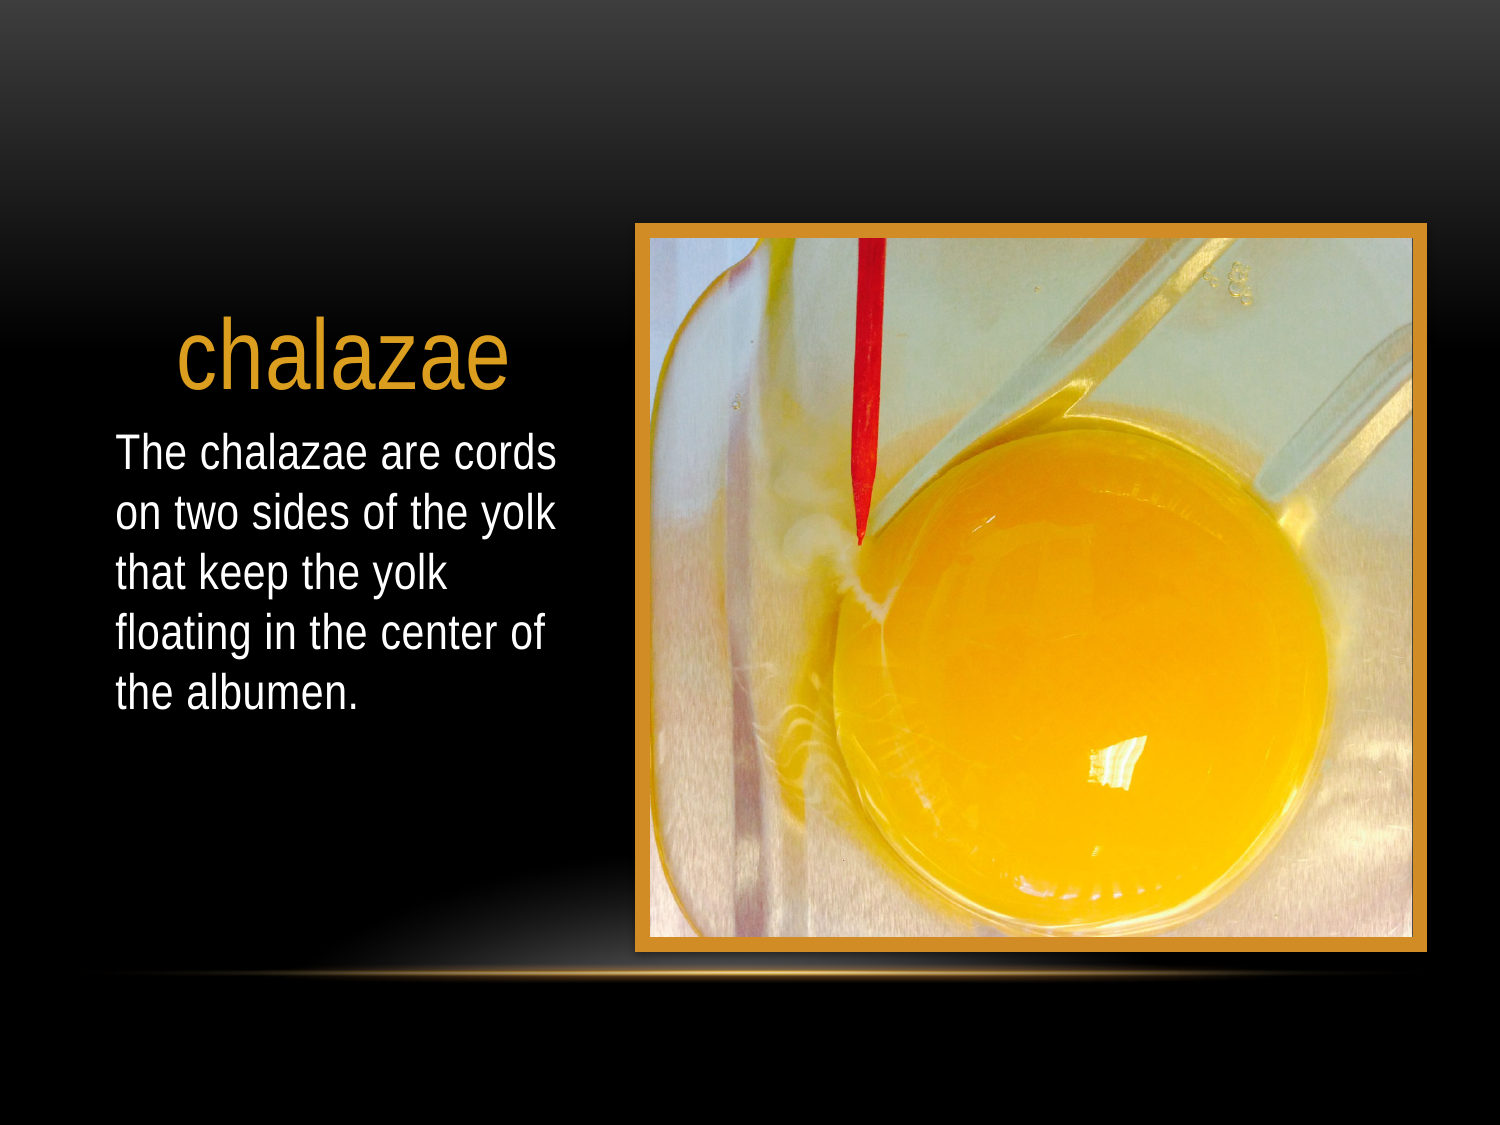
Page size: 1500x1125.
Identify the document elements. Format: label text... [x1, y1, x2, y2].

picture [0, 0, 1500, 1125]
title chalazae [100, 237, 588, 417]
list The chalazae are cords on two sides of the yolk that keep the yolk floating in the center of the albumen. [100, 417, 588, 938]
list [649, 237, 1413, 938]
